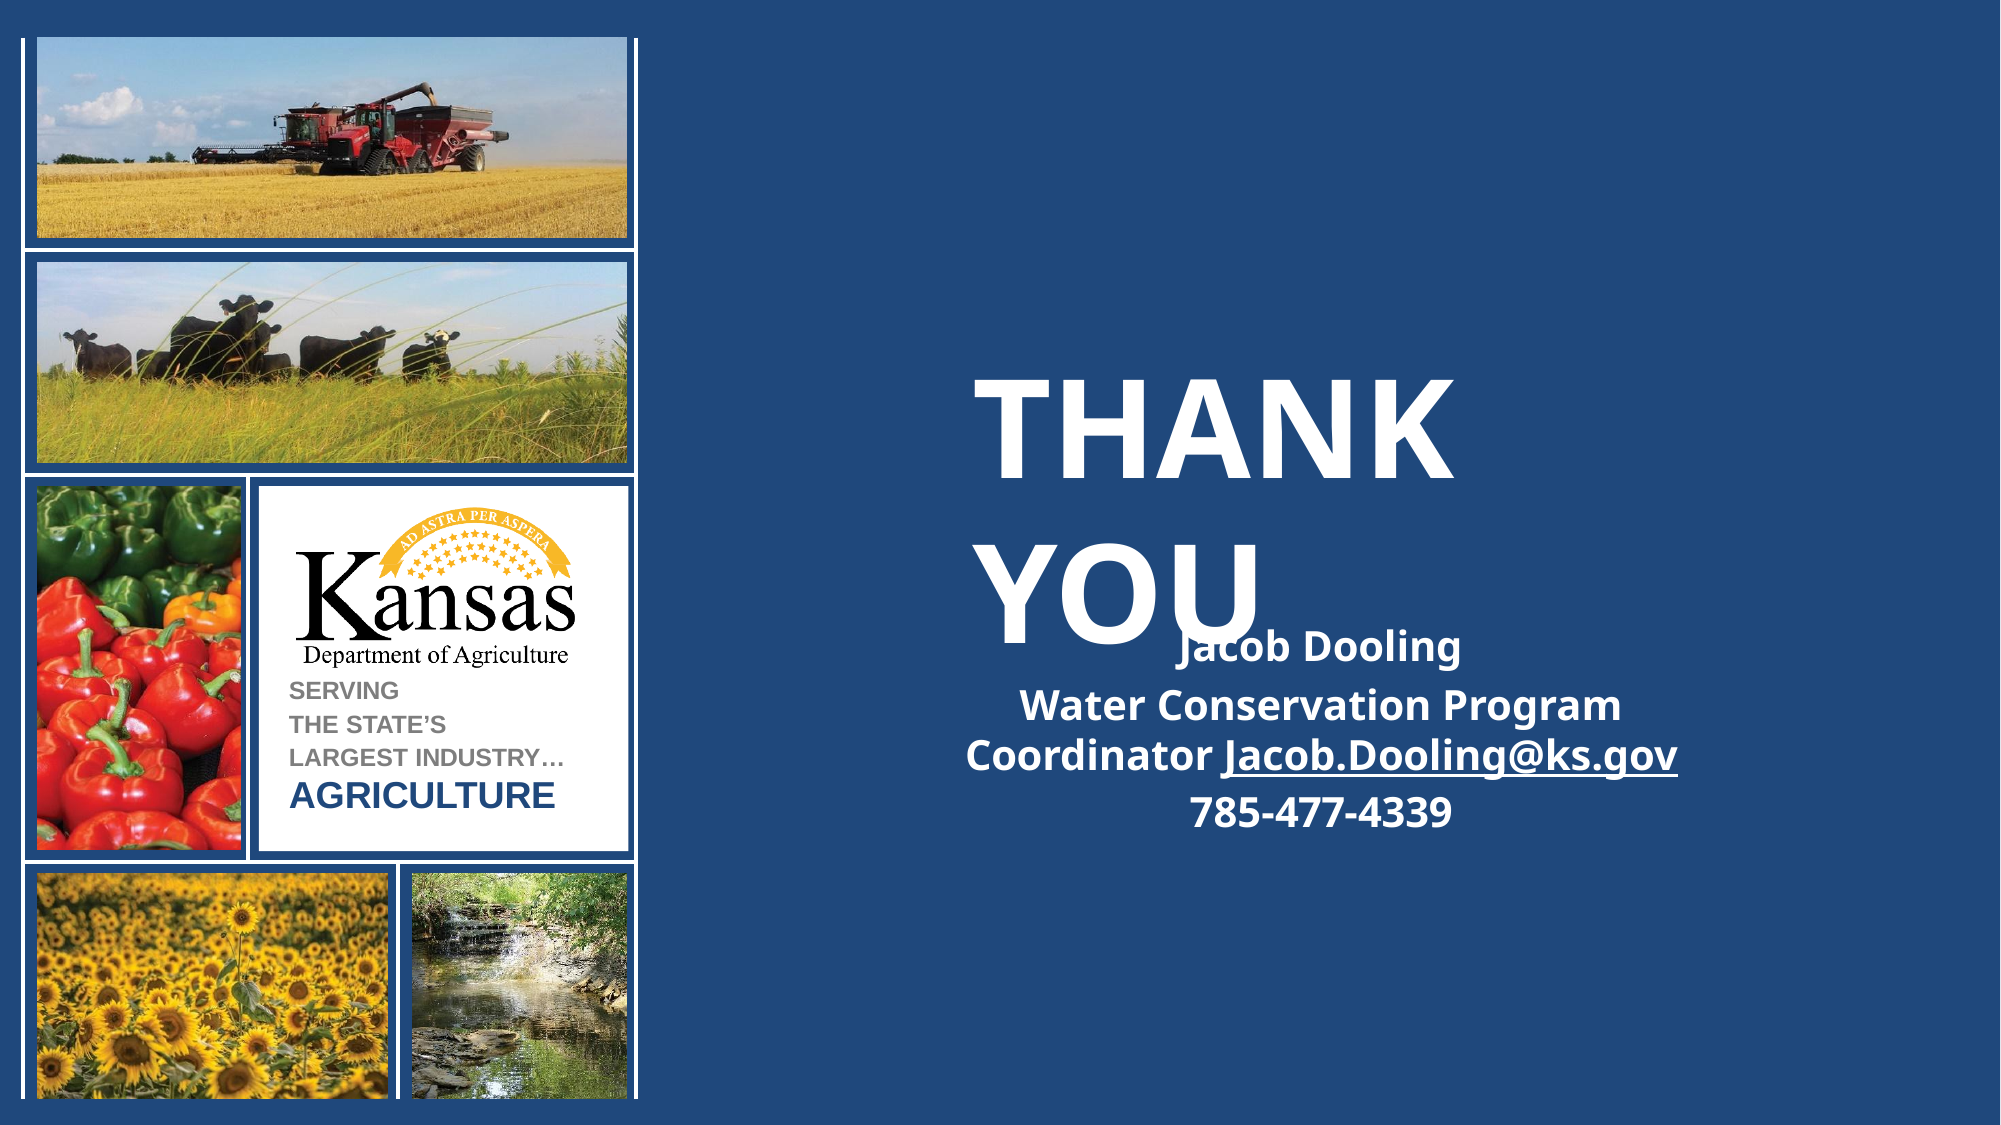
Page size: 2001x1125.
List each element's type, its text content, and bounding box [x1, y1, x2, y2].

table_cell [25, 864, 396, 1099]
table_cell [25, 252, 634, 473]
table_cell SERVING THE STATE’S LARGEST INDUSTRY… AGRICULTURE [250, 477, 634, 860]
picture [37, 485, 242, 850]
table_header [25, 38, 634, 248]
picture [37, 37, 628, 238]
title THANK YOU [969, 339, 1670, 608]
table_cell [400, 864, 634, 1099]
table_cell [25, 477, 246, 860]
picture [37, 873, 388, 1099]
picture [37, 262, 628, 463]
picture [412, 873, 628, 1099]
picture [296, 507, 575, 669]
text_box Jacob Dooling Water Conservation Program Coordinator Jacob.Dooling@ks.gov 785-477-4339 [941, 608, 1700, 836]
